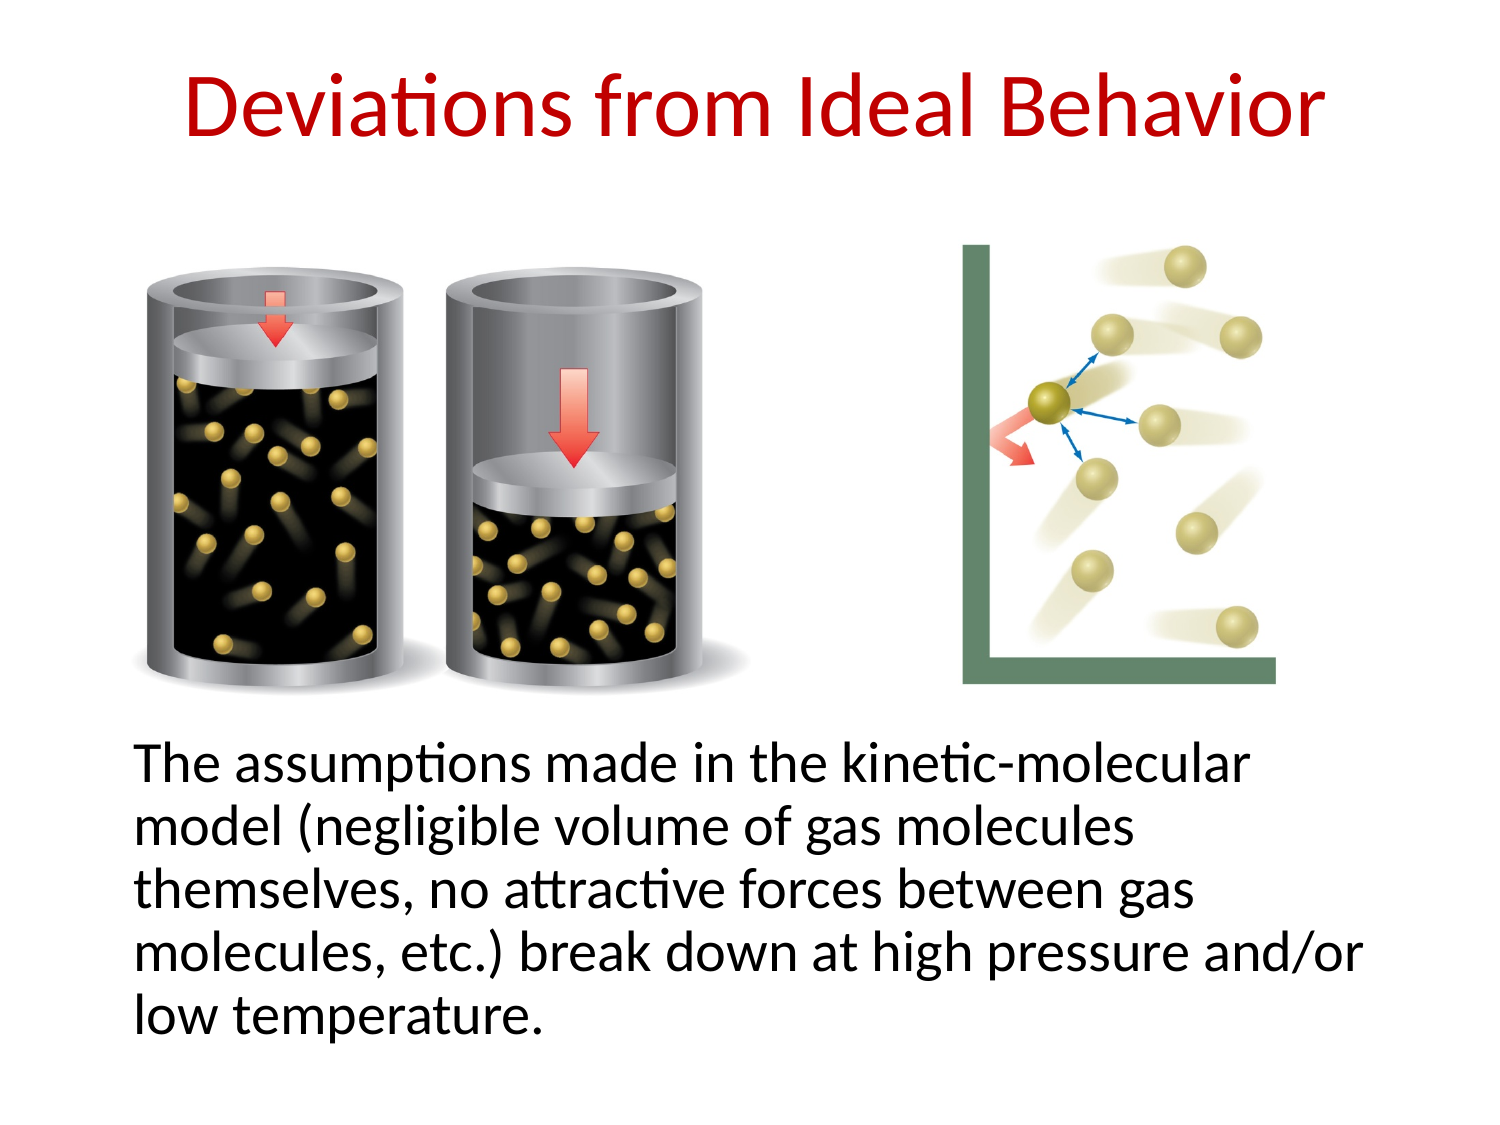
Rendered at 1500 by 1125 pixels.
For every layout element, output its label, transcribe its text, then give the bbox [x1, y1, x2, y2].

text_box The assumptions made in the kinetic-molecular model (negligible volume of gas molecules themselves, no attractive forces between gas molecules, etc.) break down at high pressure and/or low temperature. [62, 724, 1413, 1088]
picture [958, 237, 1280, 686]
picture [124, 262, 757, 713]
text_box Deviations from Ideal Behavior [87, 37, 1425, 225]
